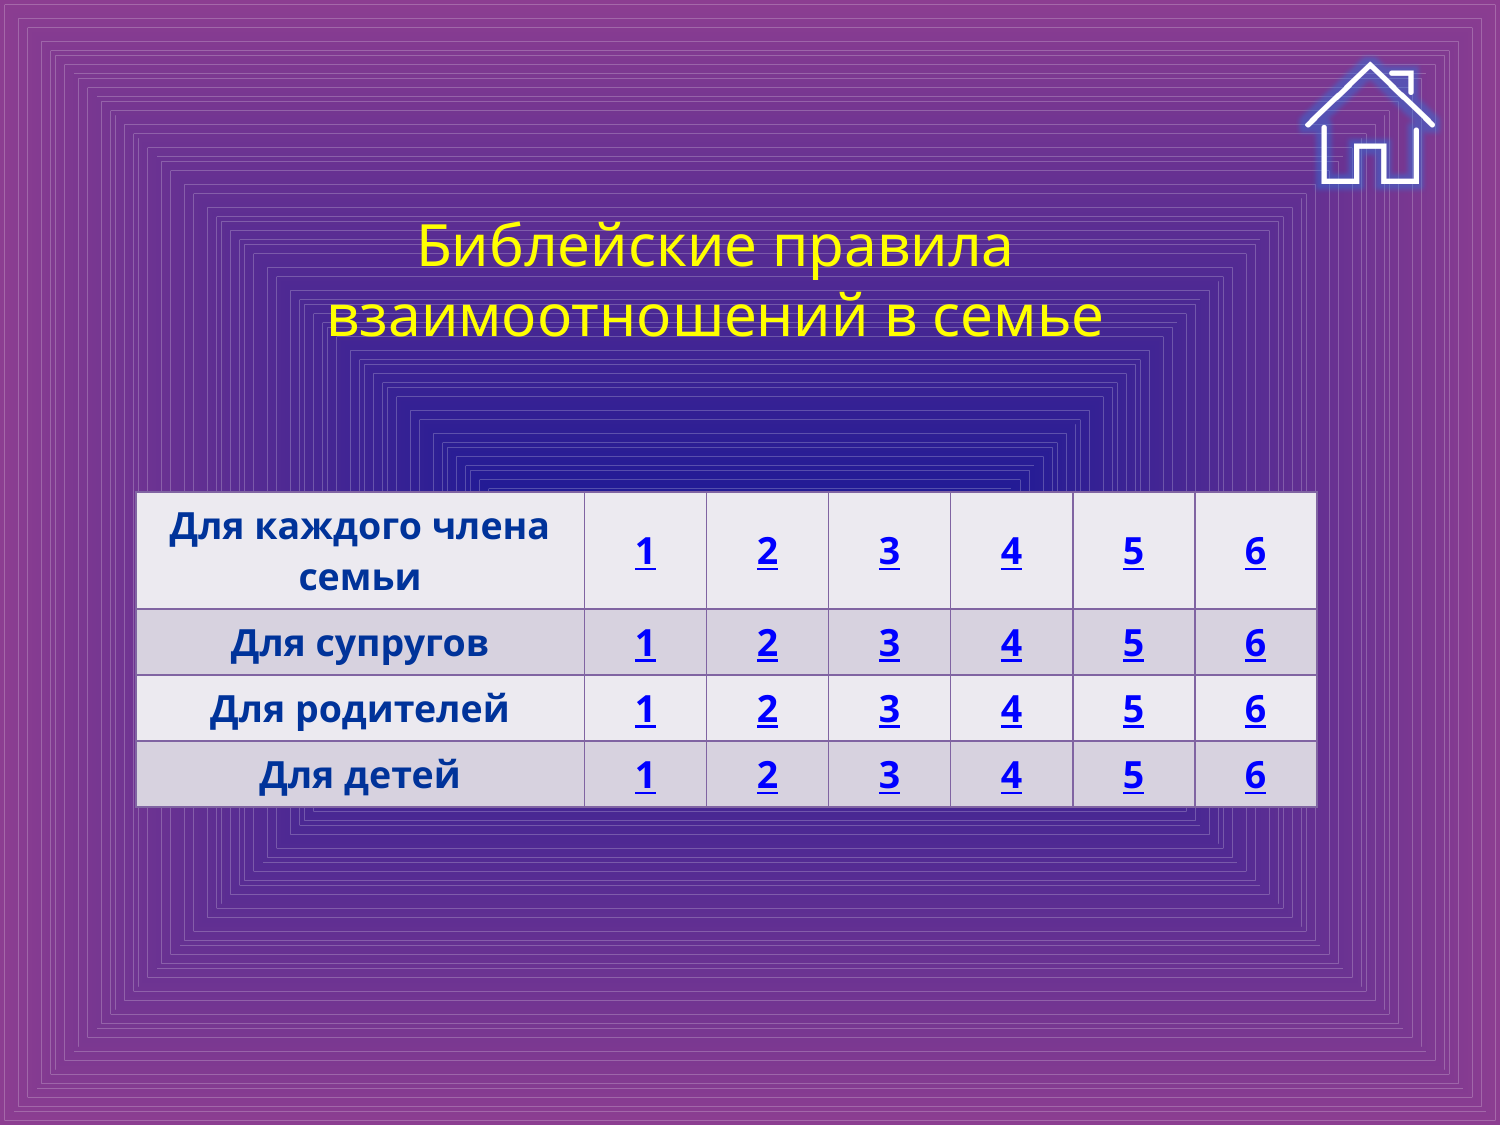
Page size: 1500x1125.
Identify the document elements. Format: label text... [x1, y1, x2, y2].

title Библейские правила взаимоотношений в семье [123, 184, 1307, 372]
table_cell 1 [585, 742, 706, 806]
table_cell 3 [829, 742, 950, 806]
table_cell Для супругов [137, 610, 584, 674]
table_cell 5 [1074, 676, 1194, 740]
table_header 6 [1196, 493, 1316, 608]
table_cell 6 [1196, 742, 1316, 806]
table_header 1 [585, 493, 706, 608]
table_cell 1 [585, 676, 706, 740]
table_cell 5 [1074, 742, 1194, 806]
table_cell Для родителей [137, 676, 584, 740]
table_cell 4 [951, 610, 1072, 674]
table_cell 6 [1196, 610, 1316, 674]
table_header 3 [829, 493, 950, 608]
table_cell 2 [707, 676, 828, 740]
table_header Для каждого члена семьи [137, 493, 584, 608]
table_cell 2 [707, 742, 828, 806]
table_cell 2 [707, 610, 828, 674]
table_cell 4 [951, 676, 1072, 740]
table_cell 4 [951, 742, 1072, 806]
table_cell 6 [1196, 676, 1316, 740]
table_cell 3 [829, 610, 950, 674]
table_header 4 [951, 493, 1072, 608]
table_cell Для детей [137, 742, 584, 806]
picture [1304, 54, 1435, 184]
table_cell 3 [829, 676, 950, 740]
table_header 5 [1074, 493, 1194, 608]
table_header 2 [707, 493, 828, 608]
table_cell 1 [585, 610, 706, 674]
table_cell 5 [1074, 610, 1194, 674]
